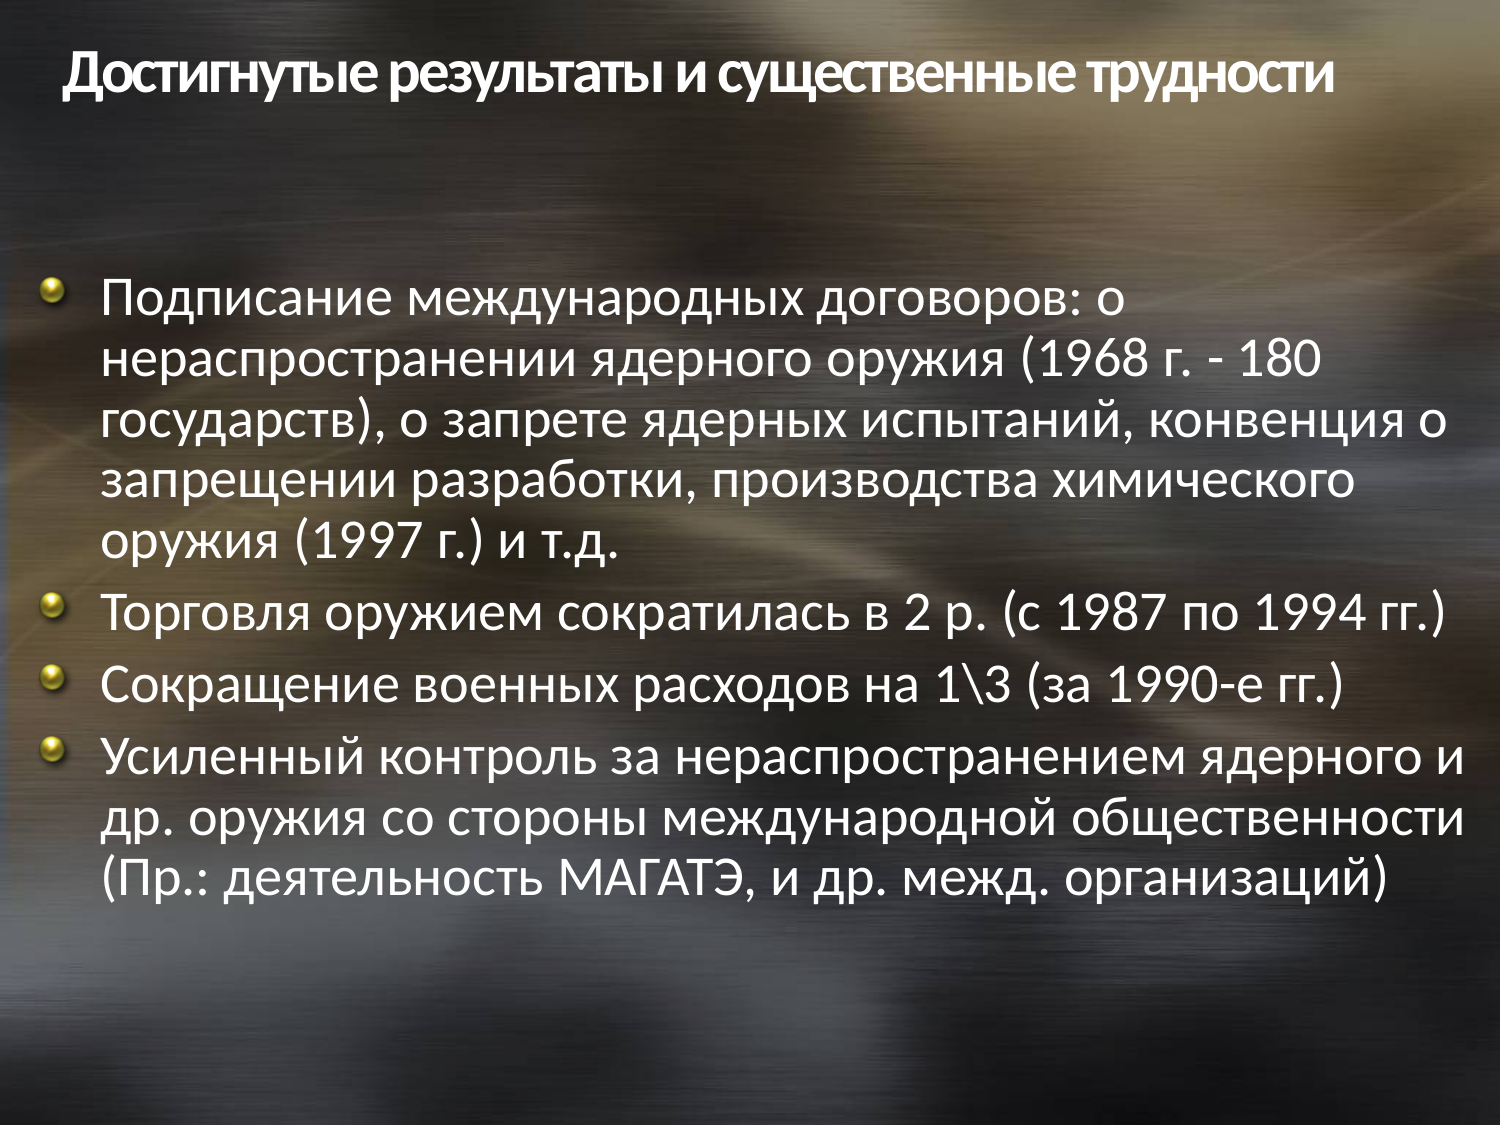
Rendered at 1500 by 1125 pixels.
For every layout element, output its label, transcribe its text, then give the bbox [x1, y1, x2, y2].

list Подписание международных договоров: о нераспространении ядерного оружия (1968 г. - 180 государств), о запрете ядерных испытаний, конвенция о запрещении разработки, производства химического оружия (1997 г.) и т.д. Торговля оружием сократилась в 2 р. (с 1987 по 1994 гг.) Сокращение военных расходов на 1\3 (за 1990-е гг.) Усиленный контроль за нераспространением ядерного и др. оружия со стороны международной общественности (Пр.: деятельность МАГАТЭ, и др. межд. организаций) [35, 267, 1471, 1083]
picture [0, 0, 1500, 1125]
title Достигнутые результаты и существенные трудности [62, 37, 1500, 147]
